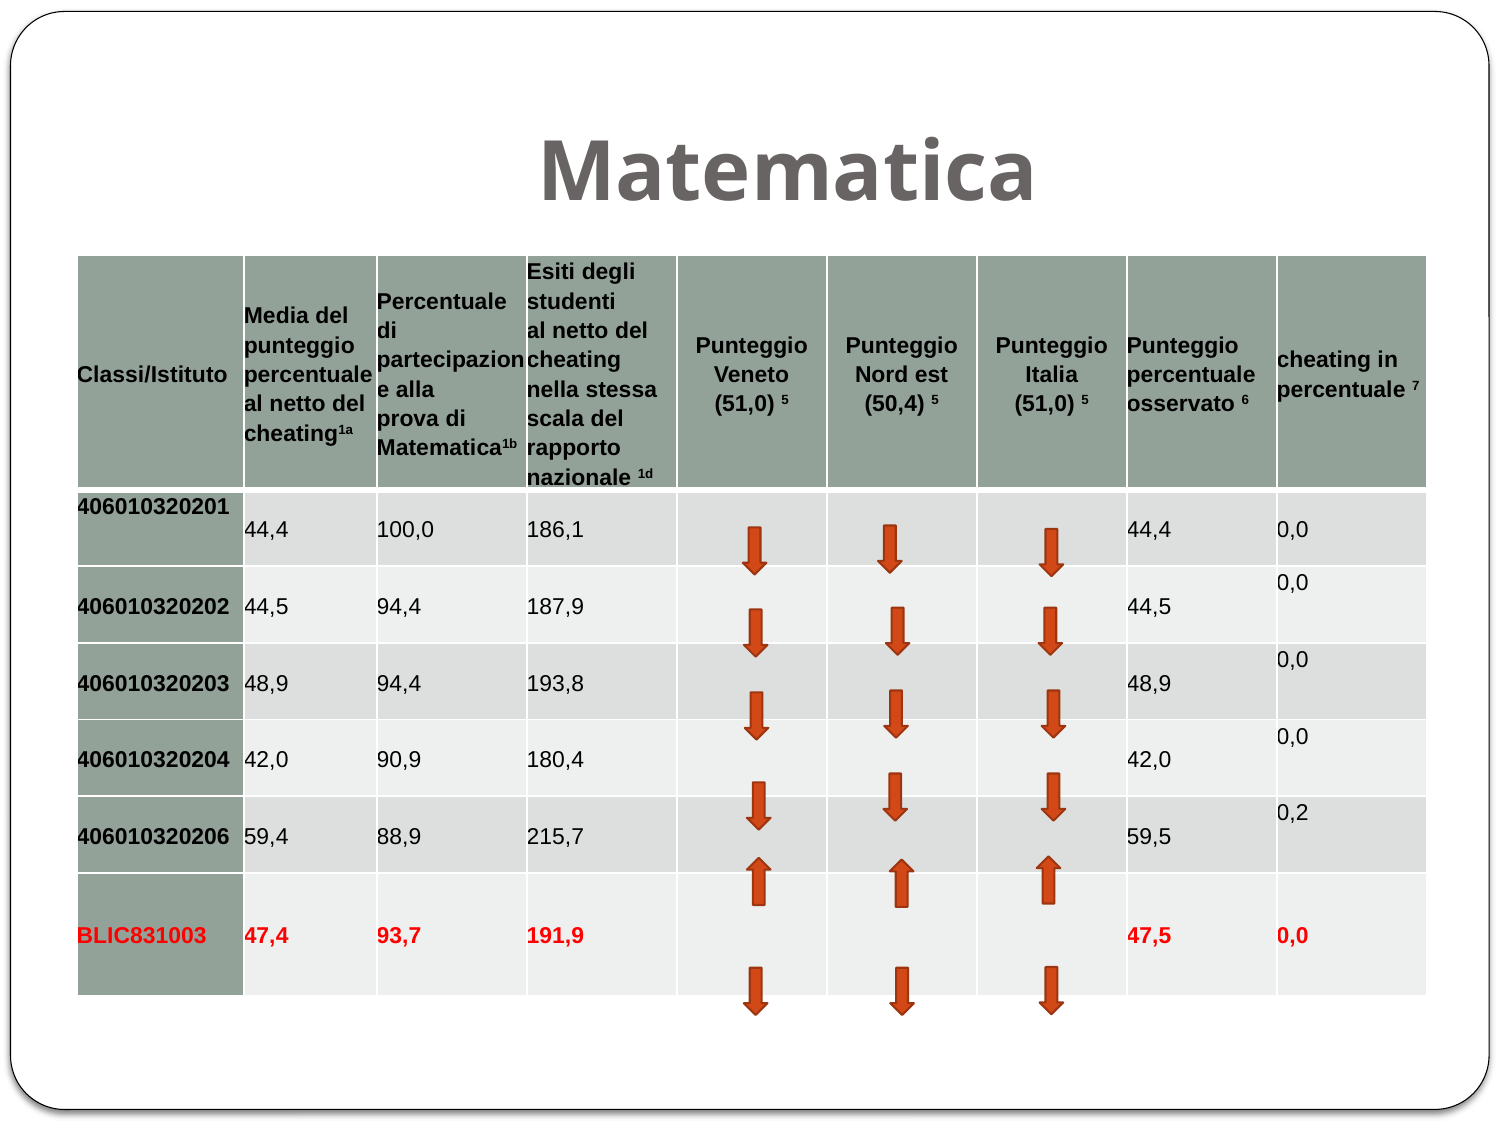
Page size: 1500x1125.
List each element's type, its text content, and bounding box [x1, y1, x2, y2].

table_cell 48,9 [1128, 644, 1276, 719]
table_cell 0,2 [1278, 797, 1426, 872]
table_cell 193,8 [528, 644, 676, 719]
table_cell [828, 797, 976, 872]
table_cell 44,5 [245, 567, 376, 642]
table_cell 406010320204 [78, 720, 243, 795]
table_cell [678, 644, 826, 719]
table_cell [678, 720, 826, 795]
table_cell 44,4 [1128, 493, 1276, 565]
text_box [883, 689, 909, 739]
table_header cheating in percentuale 7 [1278, 256, 1426, 487]
text_box [743, 691, 770, 741]
table_cell 44,5 [1128, 567, 1276, 642]
text_box [877, 524, 903, 574]
table_cell 191,9 [528, 874, 676, 995]
text_box [742, 608, 769, 658]
table_cell [978, 797, 1126, 872]
table_header Percentuale di partecipazione alla prova di Matematica1b [378, 256, 526, 487]
table_cell 0,0 [1278, 720, 1426, 795]
text_box [884, 606, 911, 656]
table_cell 42,0 [245, 720, 376, 795]
table_cell [978, 720, 1126, 795]
table_cell 59,5 [1128, 797, 1276, 872]
table_cell 44,4 [245, 493, 376, 565]
text_box [745, 781, 772, 831]
text_box [882, 772, 909, 822]
table_cell 0,0 [1278, 567, 1426, 642]
table_cell 47,5 [1128, 874, 1276, 995]
table_cell 94,4 [378, 644, 526, 719]
table_cell [828, 644, 976, 719]
table_cell BLIC831003 [78, 874, 243, 995]
table_cell [978, 644, 1126, 719]
text_box [1040, 689, 1067, 739]
table_header Esiti degli studenti al netto del cheating nella stessa scala del rapporto nazionale 1d [528, 256, 676, 487]
table_cell 47,4 [245, 874, 376, 995]
text_box [1037, 606, 1064, 656]
table_cell [828, 720, 976, 795]
table_cell 94,4 [378, 567, 526, 642]
table_header Classi/Istituto [78, 256, 243, 487]
table_cell 90,9 [378, 720, 526, 795]
title Matematica [150, 45, 1425, 233]
table_cell 406010320202 [78, 567, 243, 642]
text_box [1035, 855, 1062, 905]
text_box [1040, 772, 1067, 822]
table_cell [828, 493, 976, 565]
text_box [741, 526, 768, 576]
table_cell [828, 874, 976, 995]
table_cell 93,7 [378, 874, 526, 995]
table_cell 406010320206 [78, 797, 243, 872]
table_cell 406010320201 [78, 493, 243, 565]
table_header Punteggio Veneto (51,0) 5 [678, 256, 826, 487]
table_cell [678, 493, 826, 565]
table_cell 406010320203 [78, 644, 243, 719]
table_cell [678, 874, 826, 995]
table_cell 186,1 [528, 493, 676, 565]
table_cell 59,4 [245, 797, 376, 872]
table_cell [978, 874, 1126, 995]
table_cell 0,0 [1278, 644, 1426, 719]
table_cell [678, 567, 826, 642]
table_cell 215,7 [528, 797, 676, 872]
table_cell 42,0 [1128, 720, 1276, 795]
text_box [889, 966, 915, 1016]
table_cell 0,0 [1278, 874, 1426, 995]
table_cell 187,9 [528, 567, 676, 642]
text_box [1038, 527, 1065, 577]
table_header Punteggio Nord est (50,4) 5 [828, 256, 976, 487]
table_cell [678, 797, 826, 872]
table_cell 48,9 [245, 644, 376, 719]
table_header Punteggio percentuale osservato 6 [1128, 256, 1276, 487]
text_box [888, 858, 915, 908]
table_cell 0,0 [1278, 493, 1426, 565]
text_box [745, 857, 772, 907]
table_cell 100,0 [378, 493, 526, 565]
table_cell [978, 567, 1126, 642]
table_cell 180,4 [528, 720, 676, 795]
text_box [742, 966, 769, 1016]
table_header Media del punteggio percentuale al netto del cheating1a [245, 256, 376, 487]
table_header Punteggio Italia (51,0) 5 [978, 256, 1126, 487]
table_cell [828, 567, 976, 642]
table_cell [978, 493, 1126, 565]
text_box [1038, 965, 1065, 1016]
table_cell 88,9 [378, 797, 526, 872]
